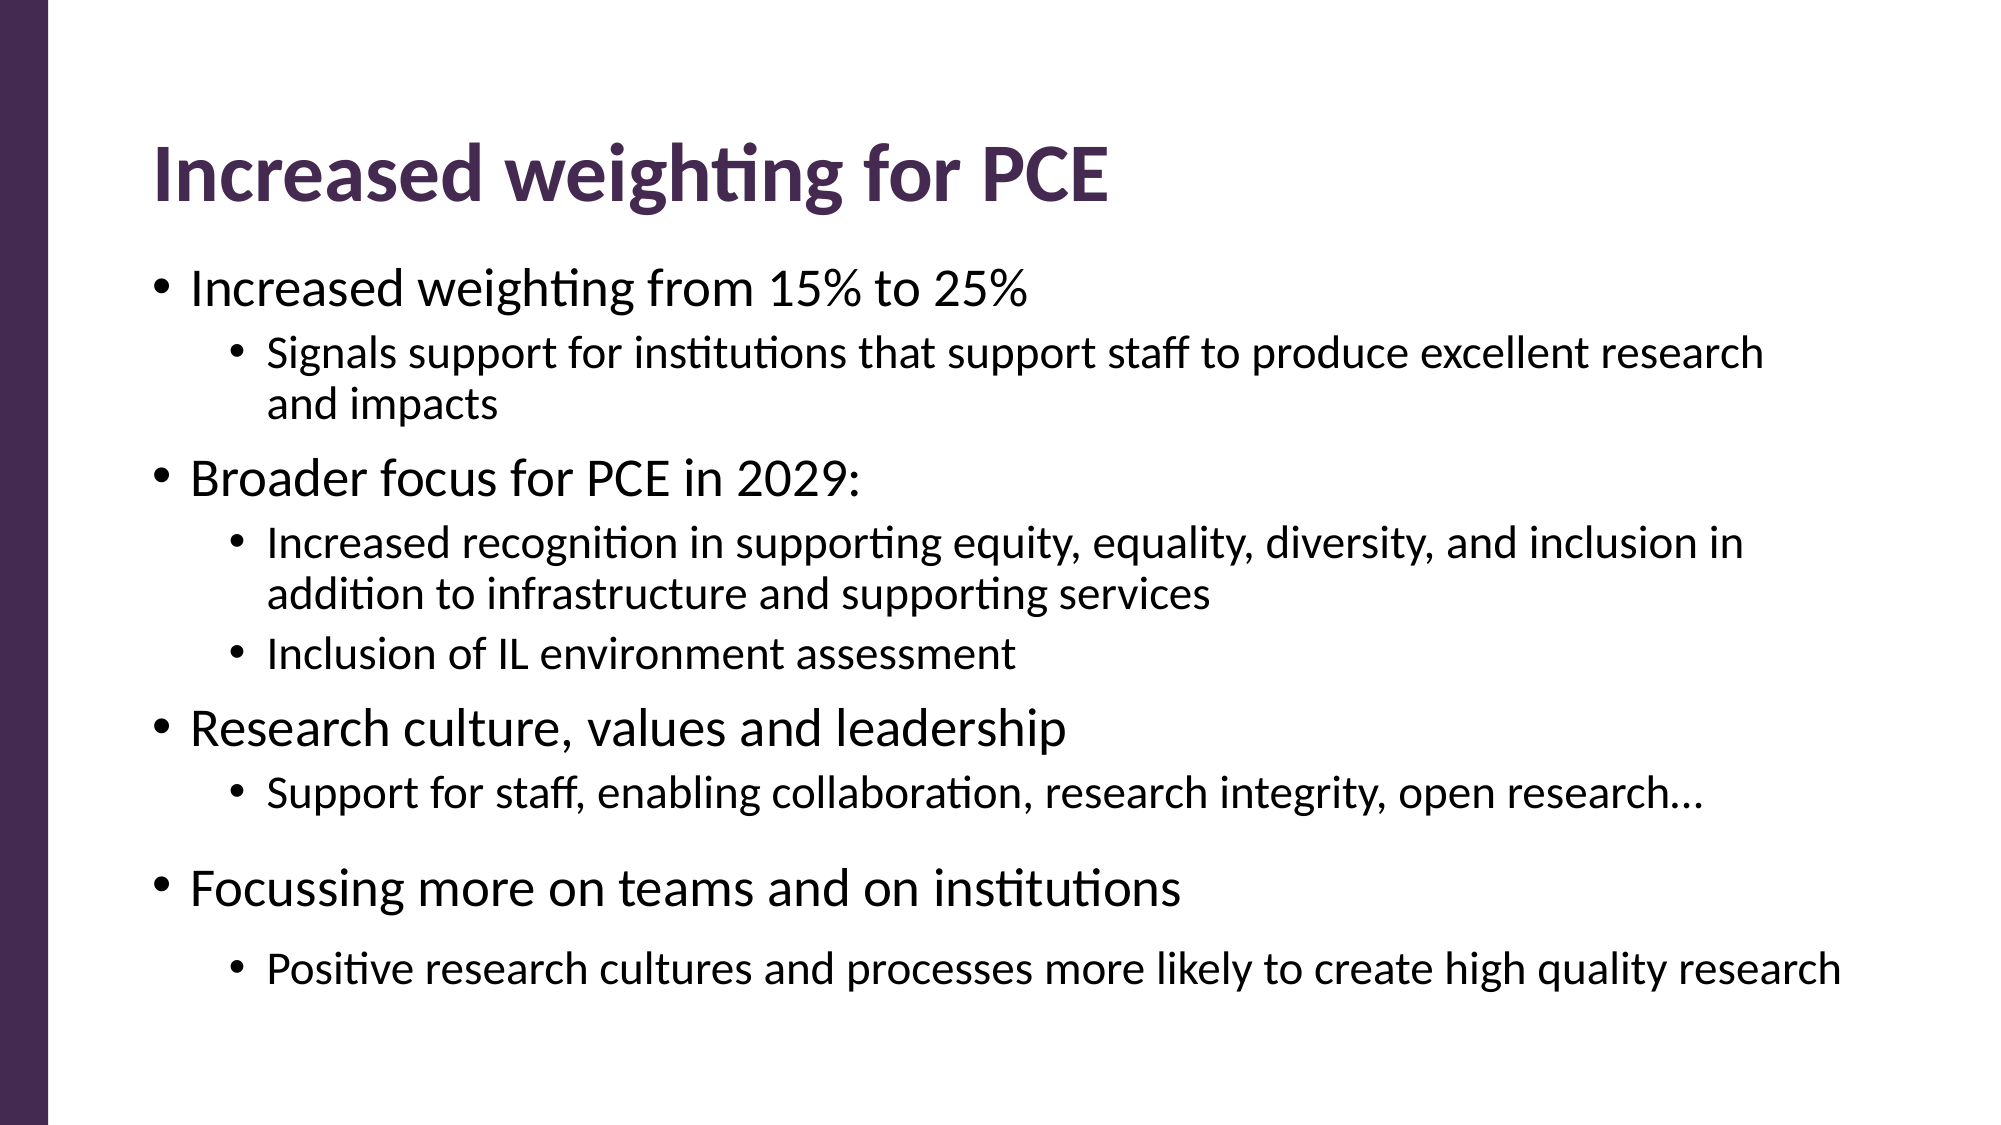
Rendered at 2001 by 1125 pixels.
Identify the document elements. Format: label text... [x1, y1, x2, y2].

list Increased weighting from 15% to 25% Signals support for institutions that support staff to produce excellent research and impacts Broader focus for PCE in 2029: Increased recognition in supporting equity, equality, diversity, and inclusion in addition to infrastructure and supporting services Inclusion of IL environment assessment Research culture, values and leadership Support for staff, enabling collaboration, research integrity, open research… Focussing more on teams and on institutions Positive research cultures and processes more likely to create high quality research [137, 251, 1863, 1014]
title Increased weighting for PCE [137, 59, 1863, 251]
text_box [0, 0, 49, 1125]
